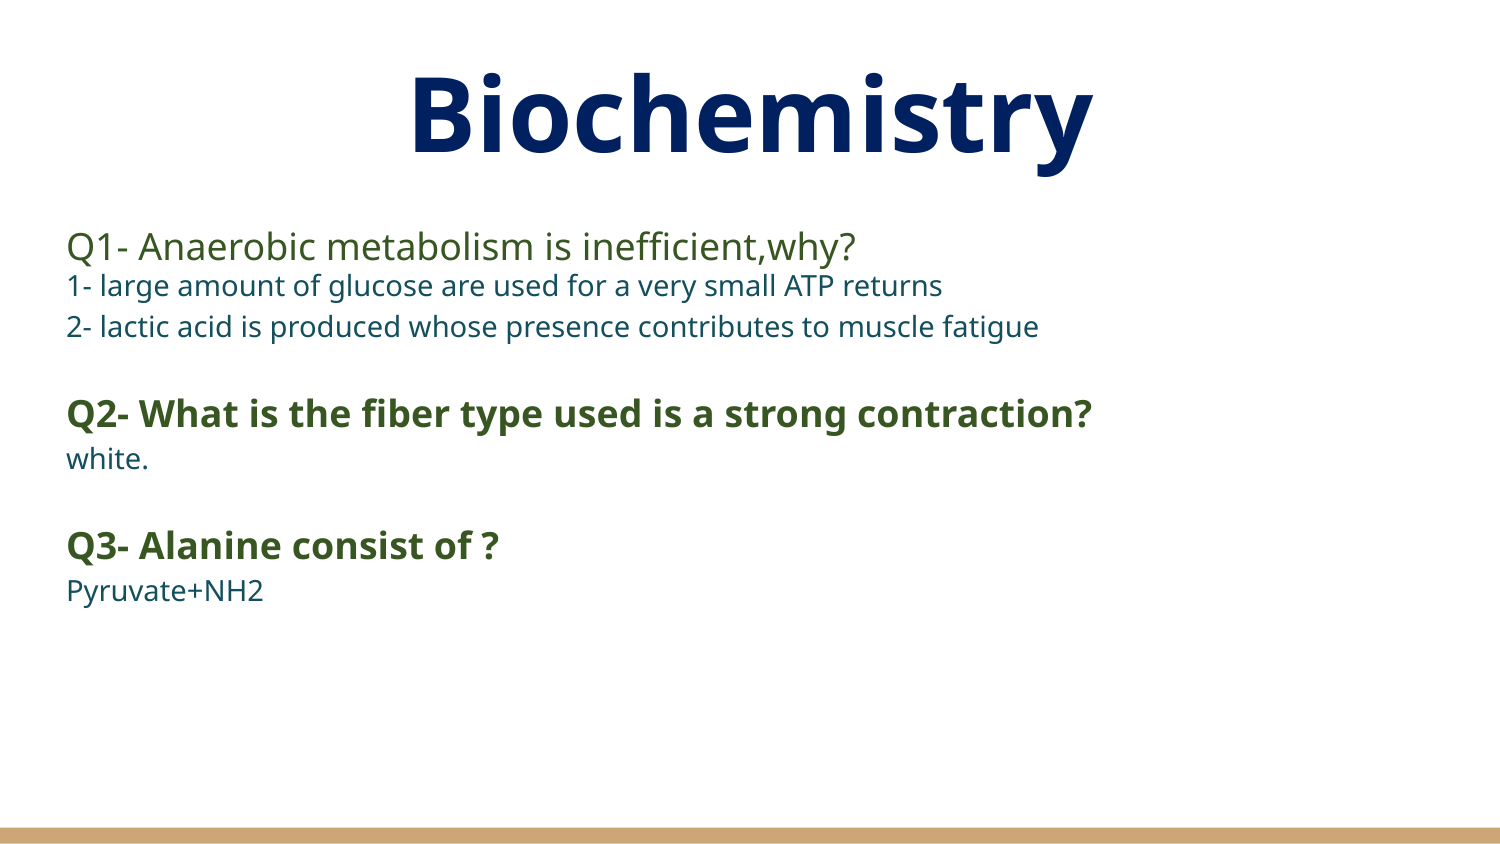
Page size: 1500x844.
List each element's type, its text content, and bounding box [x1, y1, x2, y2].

title Biochemistry [51, 51, 1449, 189]
list Q1- Anaerobic metabolism is inefficient,why? 1- large amount of glucose are used for a very small ATP returns 2- lactic acid is produced whose presence contributes to muscle fatigue Q2- What is the fiber type used is a strong contraction? white. Q3- Alanine consist of ? Pyruvate+NH2 [51, 200, 1449, 752]
